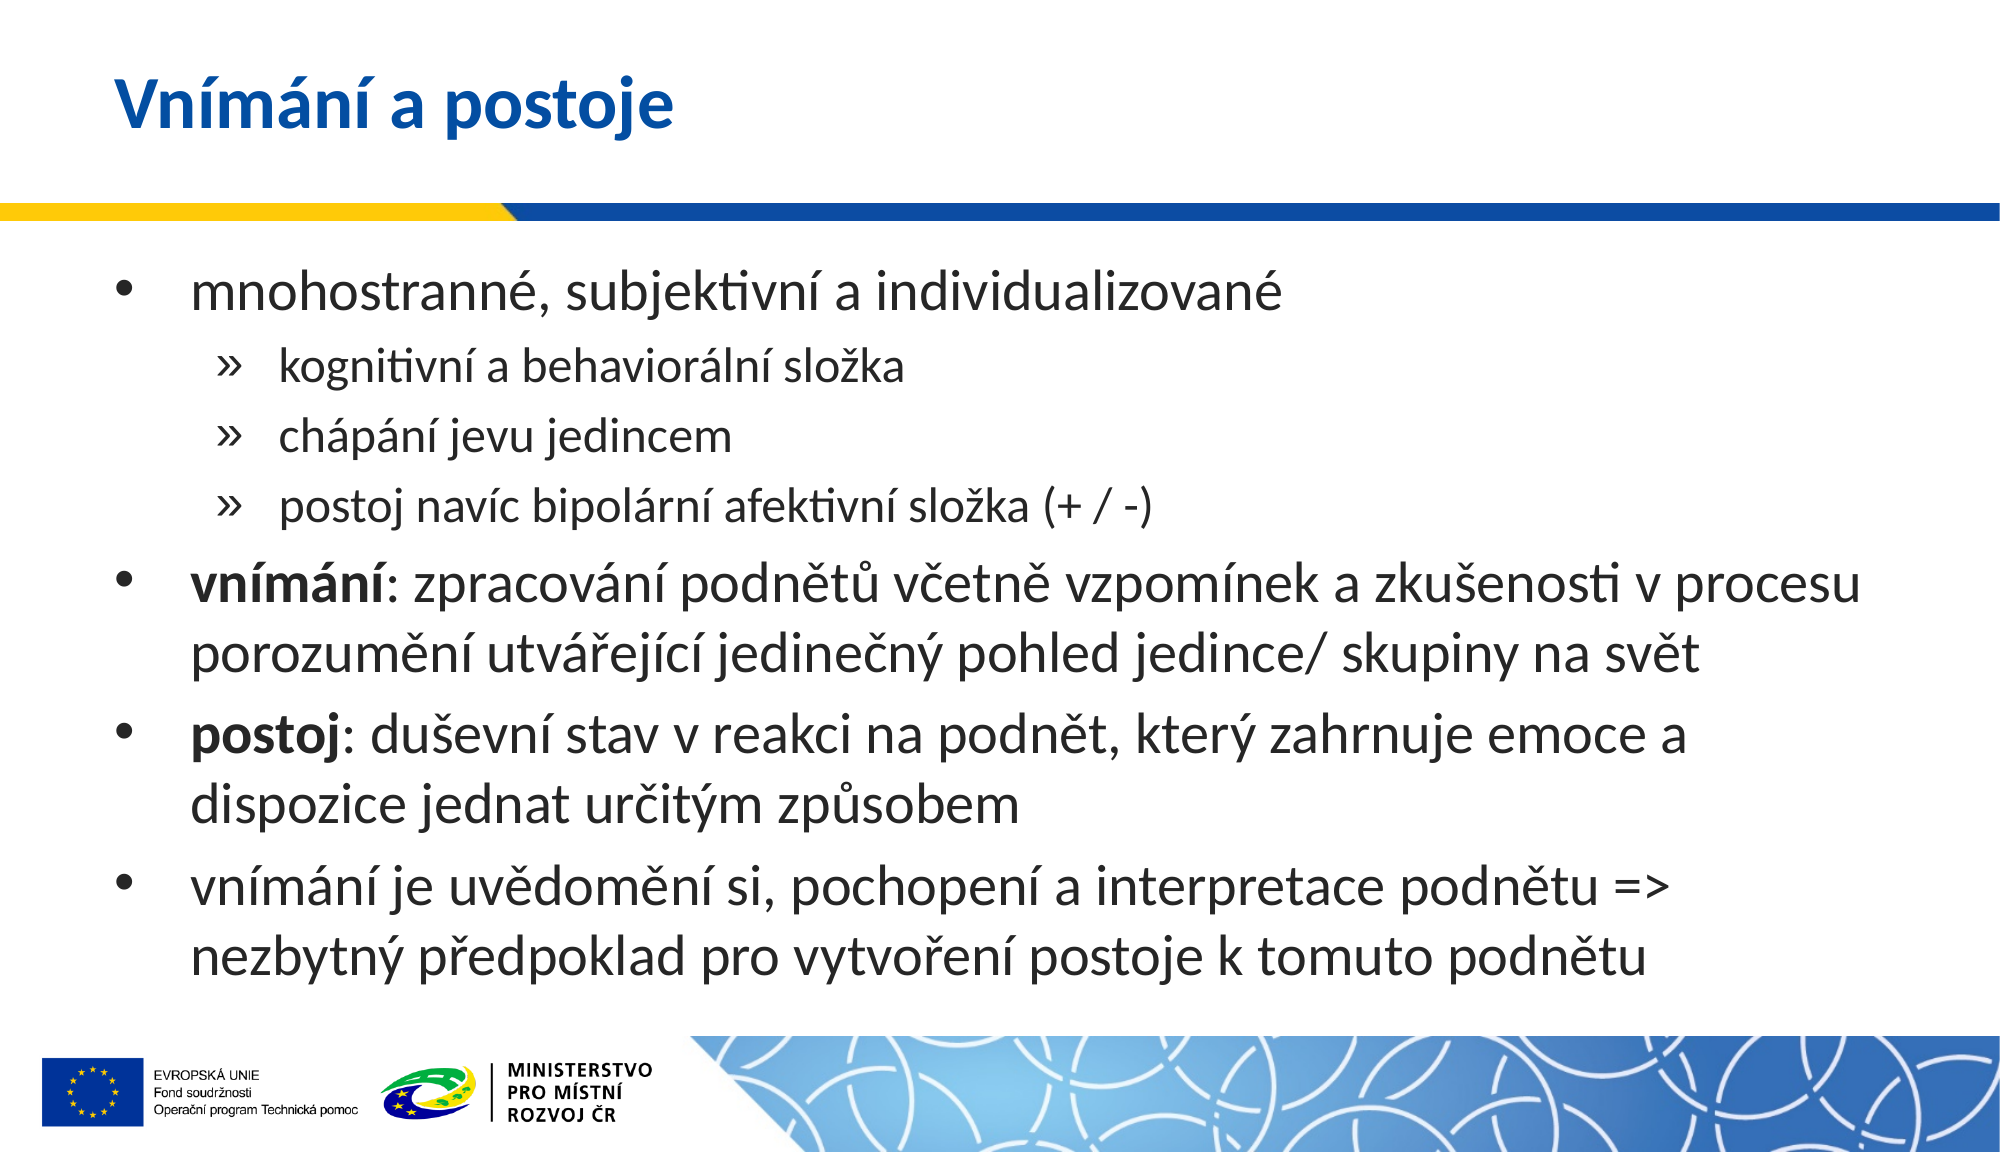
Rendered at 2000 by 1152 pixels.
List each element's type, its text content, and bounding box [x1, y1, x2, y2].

picture [0, 203, 2000, 221]
picture [19, 1035, 674, 1149]
list mnohostranné, subjektivní a individualizované kognitivní a behaviorální složka chápání jevu jedincem postoj navíc bipolární afektivní složka (+ / -) vnímání: zpracování podnětů včetně vzpomínek a zkušenosti v procesu porozumění utvářející jedinečný pohled jedince/ skupiny na svět postoj: duševní stav v reakci na podnět, který zahrnuje emoce a dispozice jednat určitým způsobem vnímání je uvědomění si, pochopení a interpretace podnětu => nezbytný předpoklad pro vytvoření postoje k tomuto podnětu [99, 245, 1900, 1029]
picture [680, 1036, 2000, 1152]
title Vnímání a postoje [99, 46, 1900, 198]
